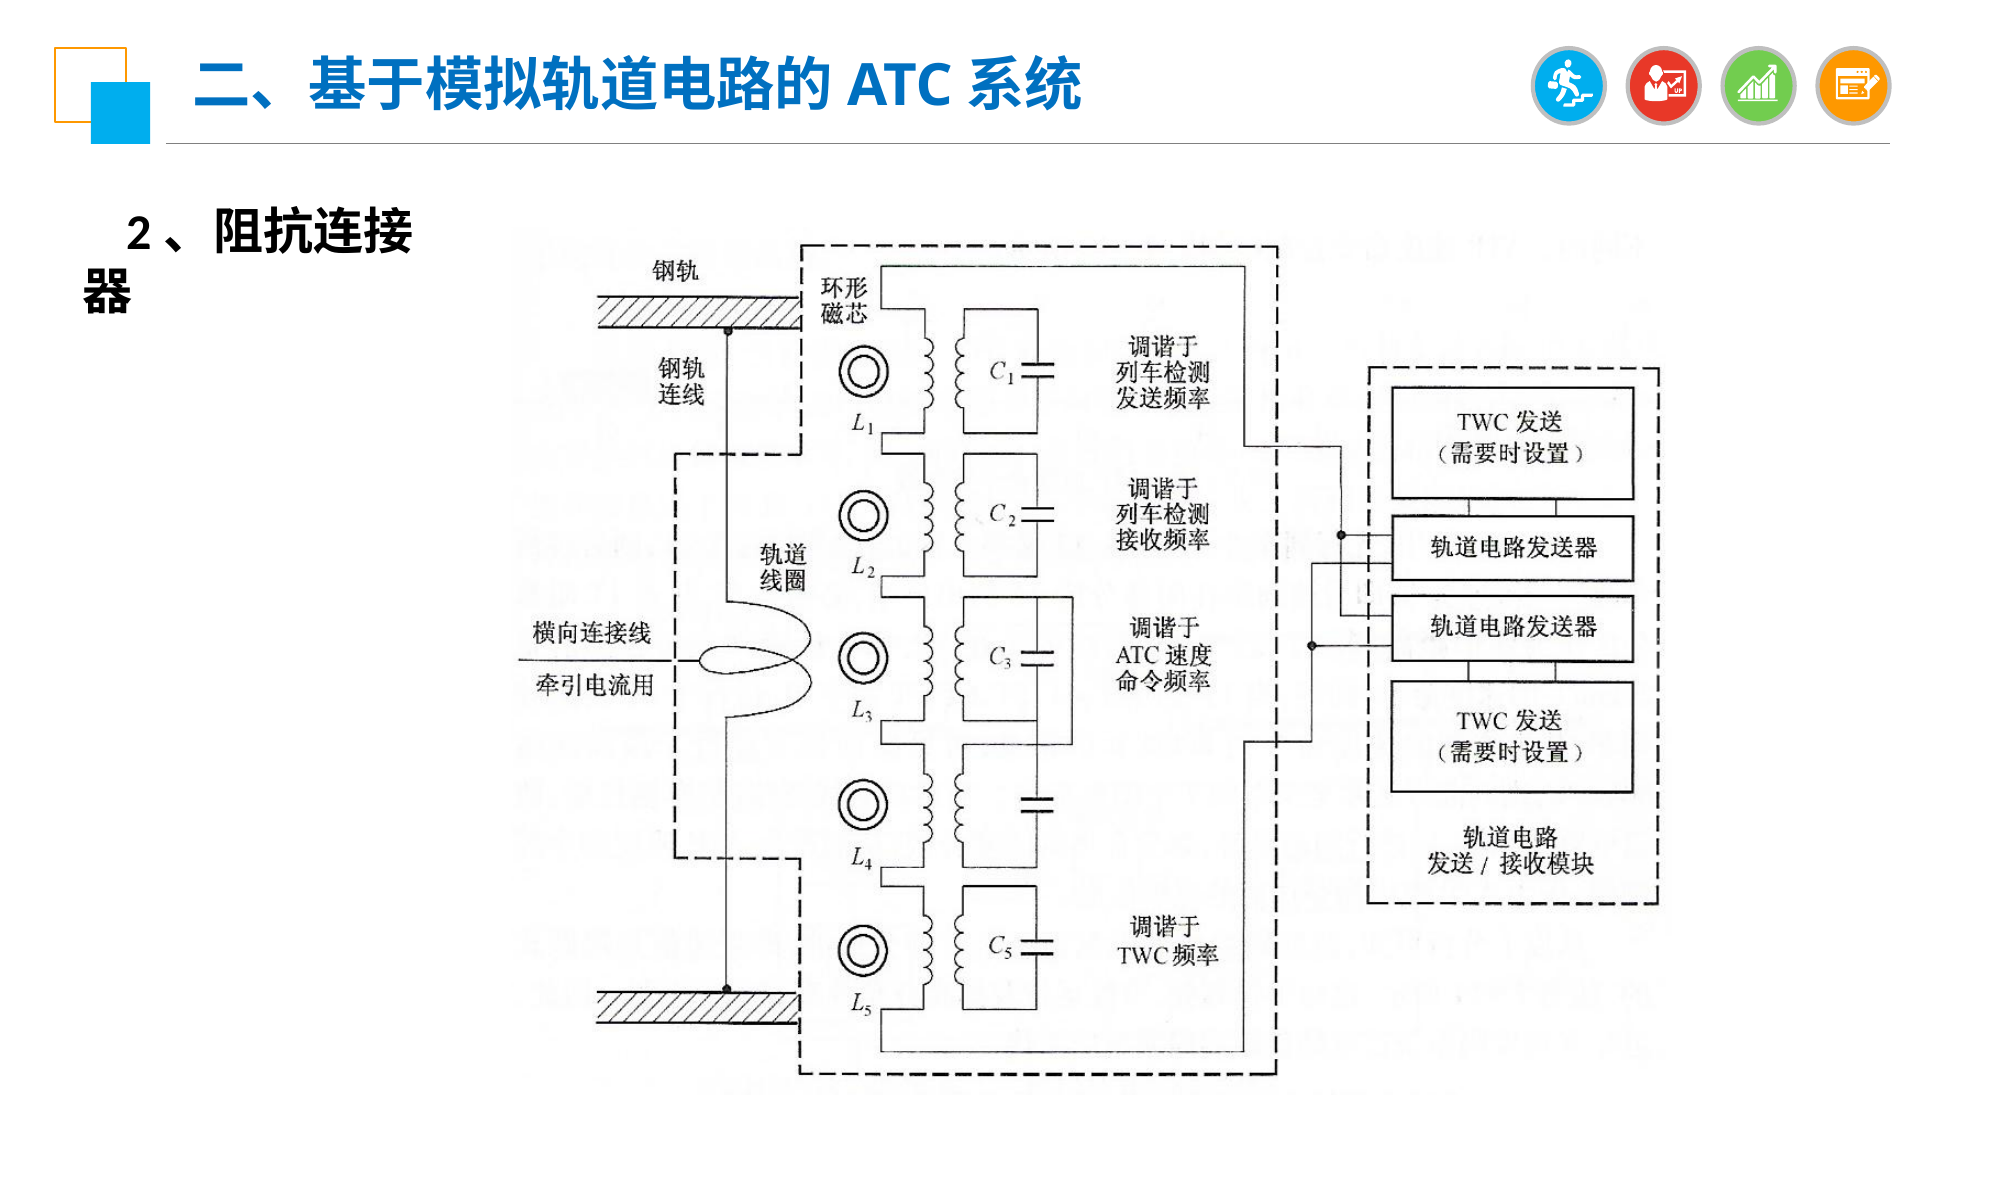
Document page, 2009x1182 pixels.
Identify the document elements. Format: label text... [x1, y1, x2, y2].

picture [511, 227, 1673, 1095]
text_box 2、阻抗连接器 [67, 192, 435, 267]
text_box 二、基于模拟轨道电路的ATC系统 [150, 39, 1098, 125]
